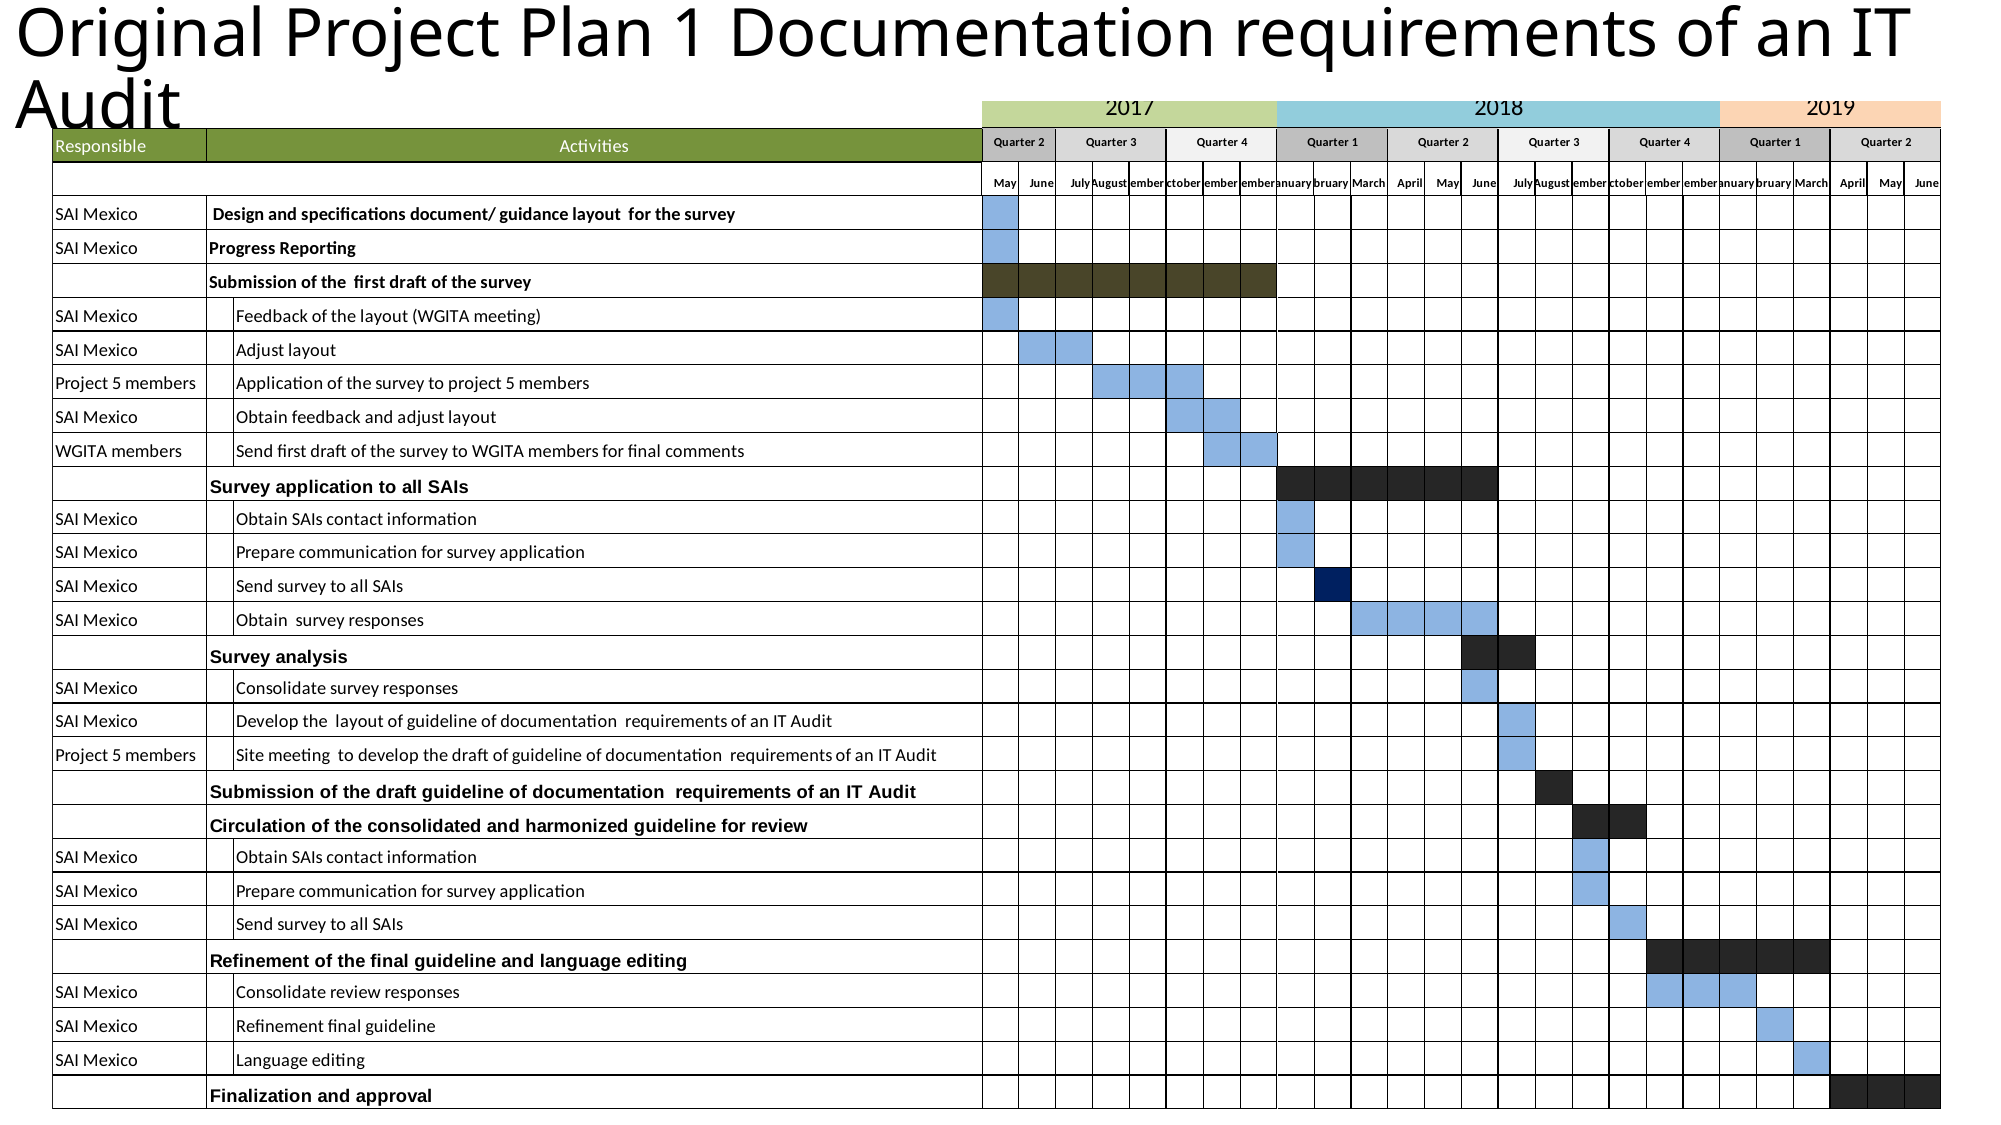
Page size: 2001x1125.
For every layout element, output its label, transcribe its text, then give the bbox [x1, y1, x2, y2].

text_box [52, 100, 1942, 1110]
title Original Project Plan 1 Documentation requirements of an IT Audit [0, 33, 2000, 189]
